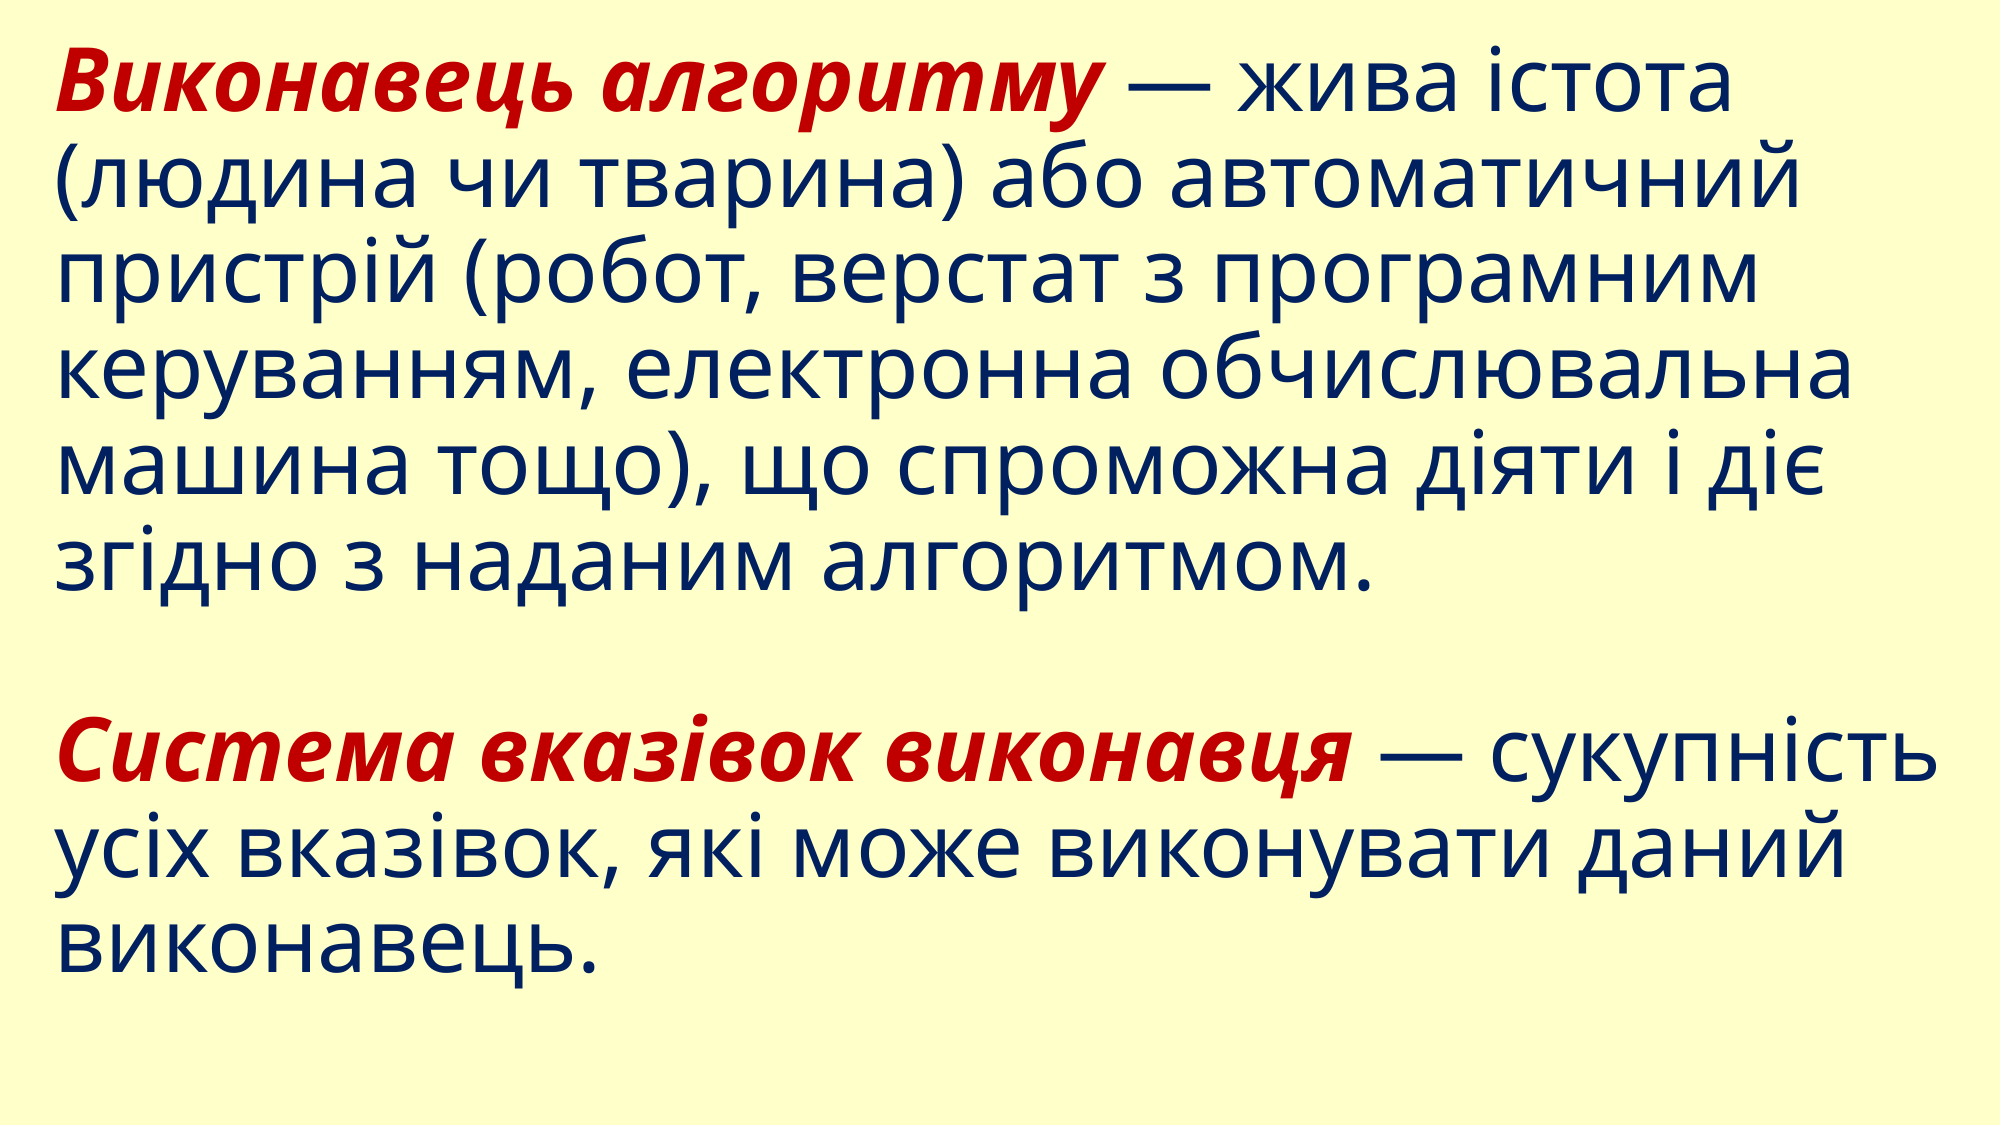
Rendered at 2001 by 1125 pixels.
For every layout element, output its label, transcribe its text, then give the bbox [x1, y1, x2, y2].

title Виконавець алгоритму — жива істота (людина чи тварина) або автоматичний пристрій (робот, верстат з програмним керуванням, електронна обчислювальна машина тощо), що спроможна діяти і діє згідно з наданим алгоритмом. Система вказівок виконавця — сукупність усіх вказівок, які може виконувати даний виконавець. [39, 17, 2000, 1106]
